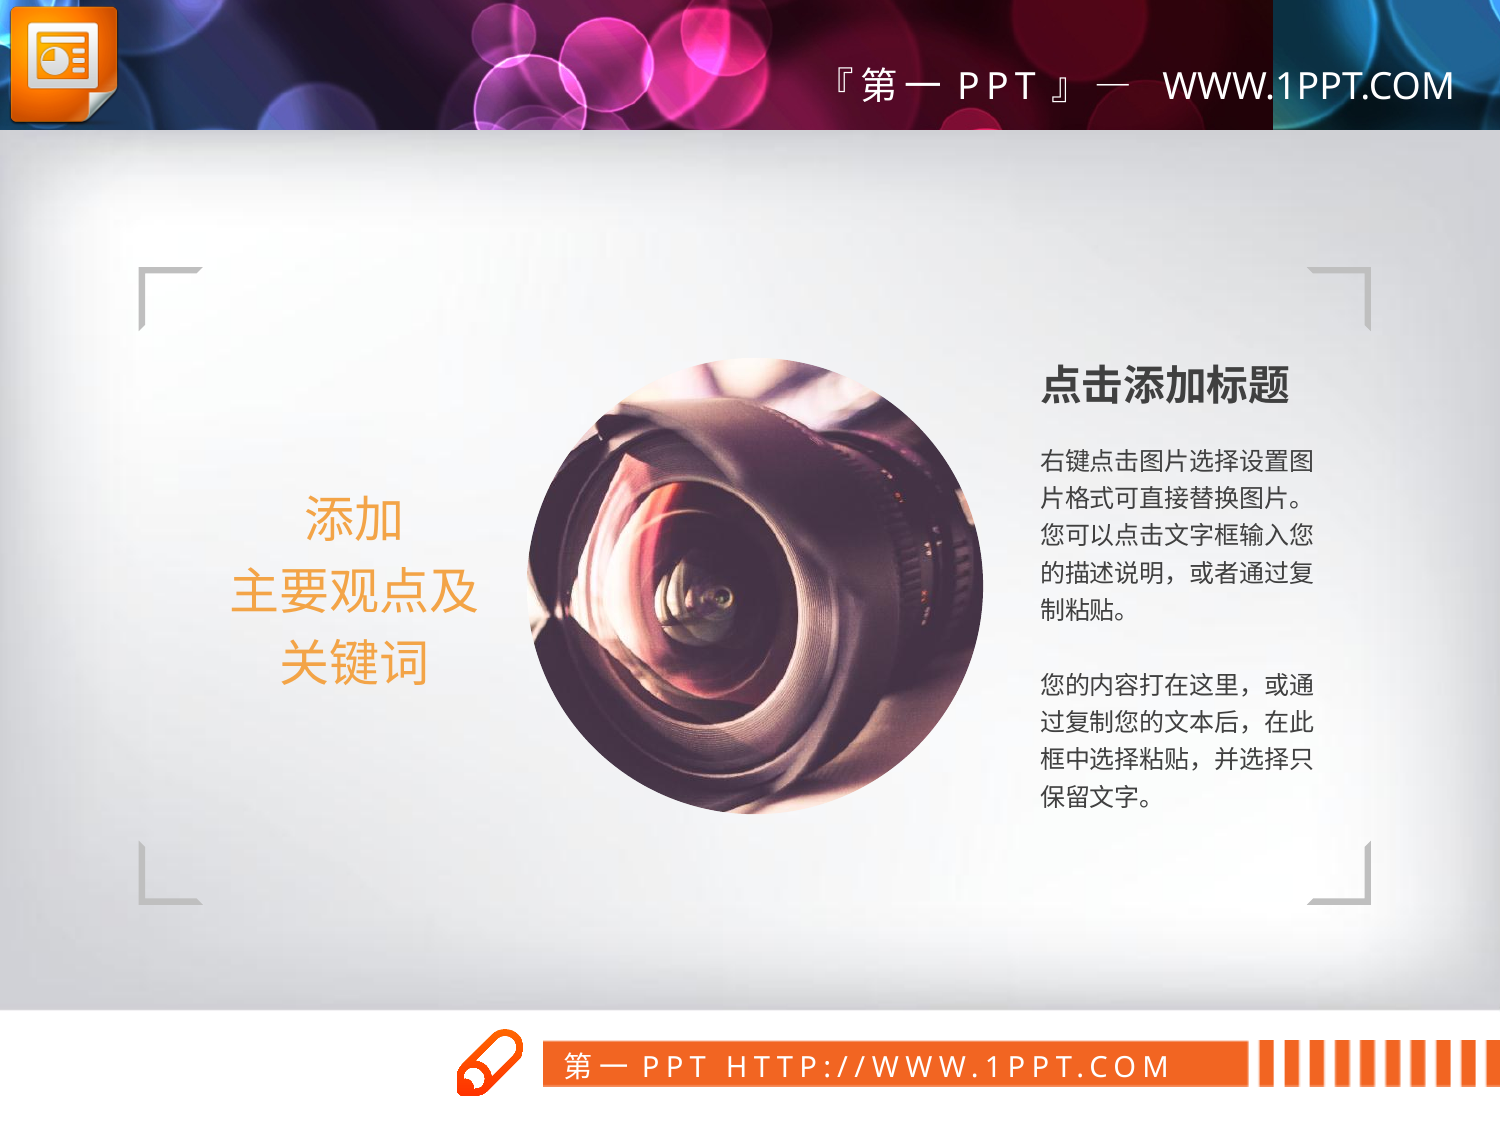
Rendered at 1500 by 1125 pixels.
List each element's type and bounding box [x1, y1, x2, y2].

picture [543, 1040, 1500, 1087]
picture [0, 0, 1500, 1012]
text_box [138, 266, 1372, 906]
